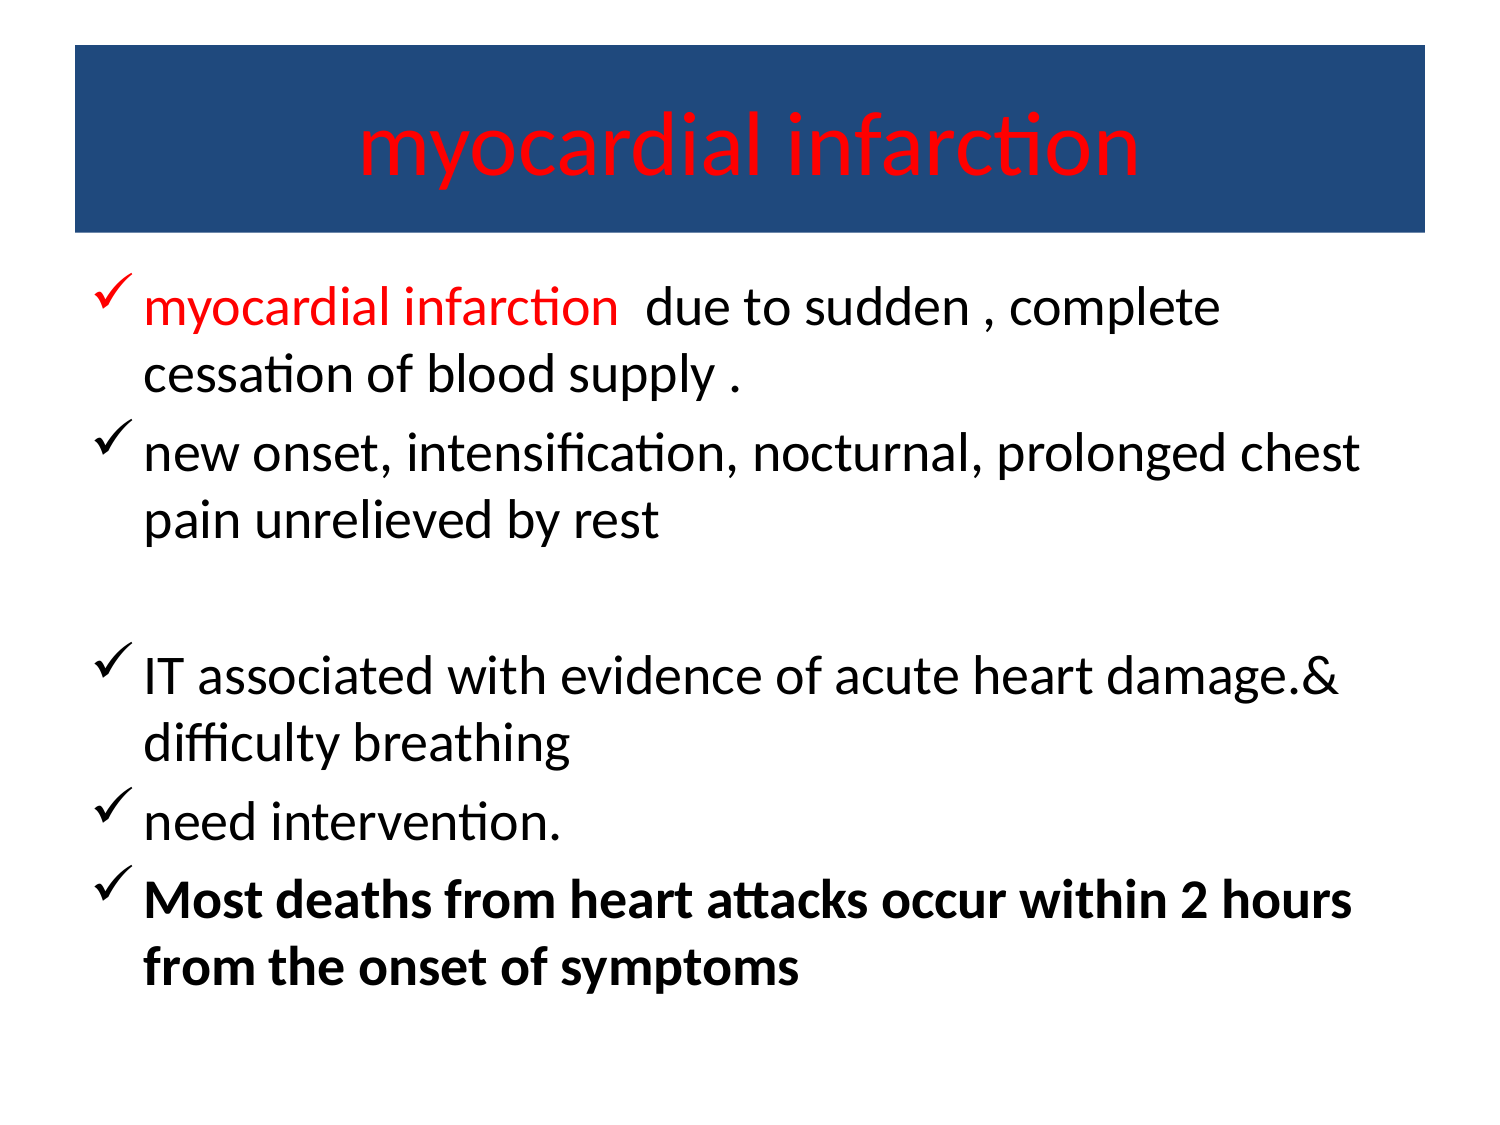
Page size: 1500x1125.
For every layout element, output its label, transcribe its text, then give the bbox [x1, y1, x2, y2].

title myocardial infarction [75, 45, 1425, 233]
list myocardial infarction due to sudden , complete cessation of blood supply . new onset, intensification, nocturnal, prolonged chest pain unrelieved by rest IT associated with evidence of acute heart damage.& difficulty breathing need intervention. Most deaths from heart attacks occur within 2 hours from the onset of symptoms [75, 262, 1425, 1005]
